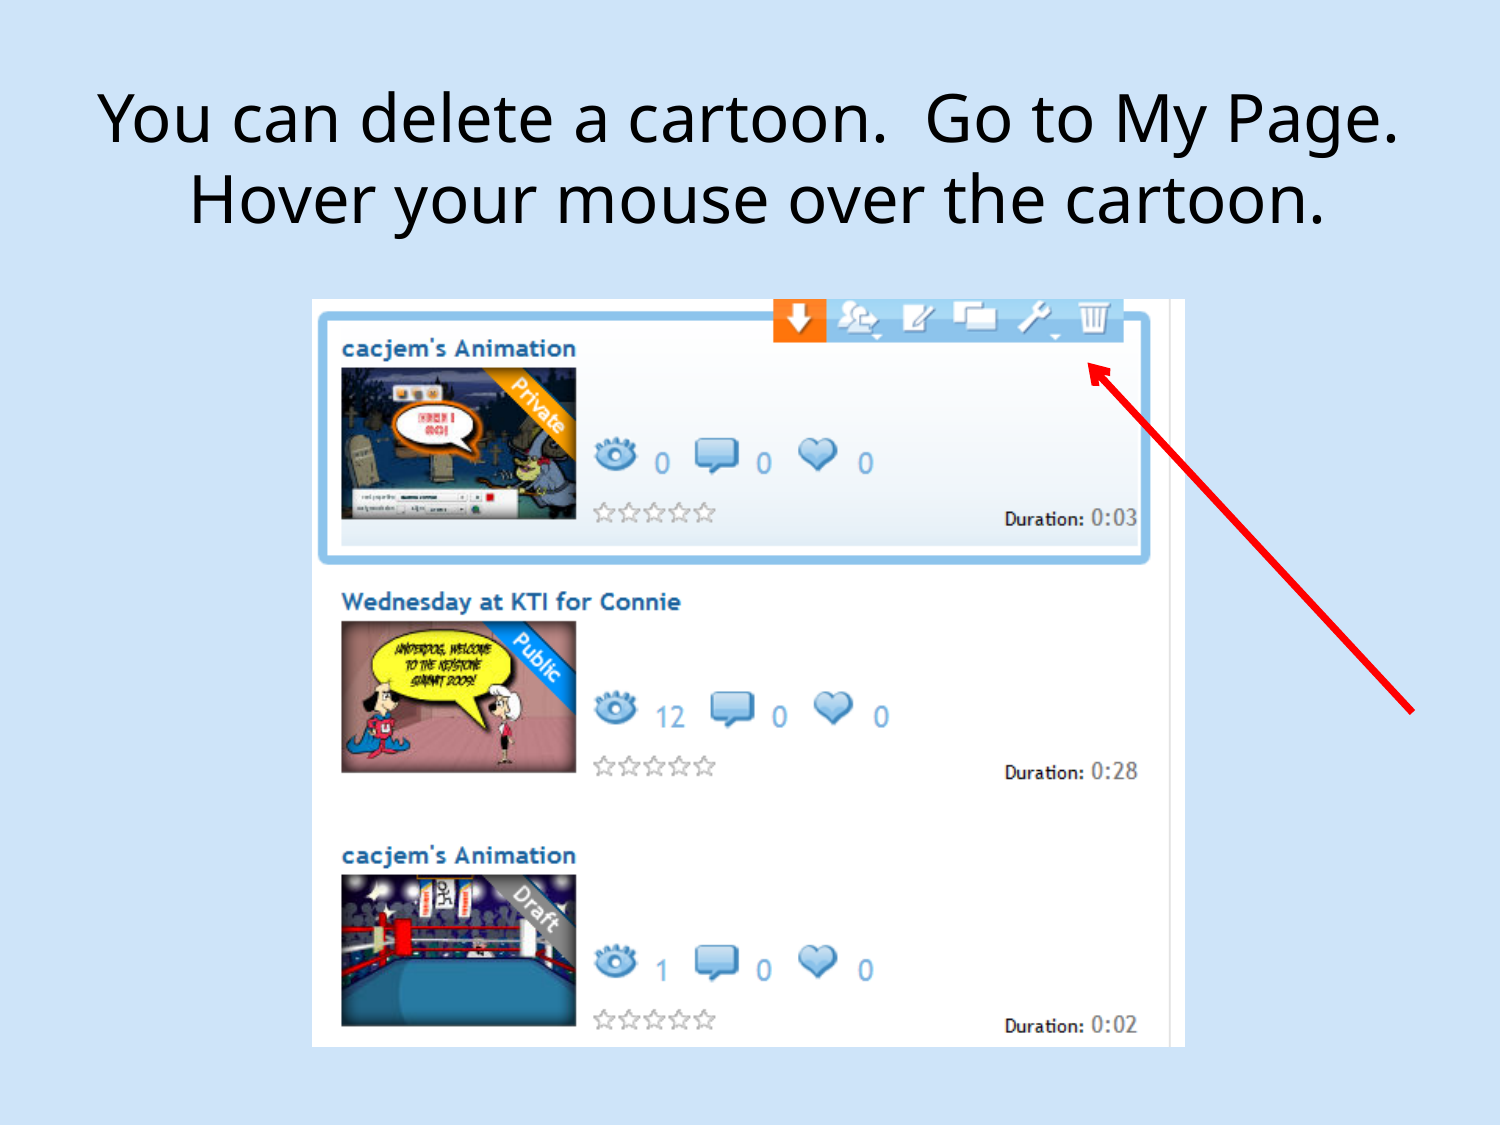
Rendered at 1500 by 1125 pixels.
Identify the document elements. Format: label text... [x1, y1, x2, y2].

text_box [1074, 374, 1426, 701]
picture [312, 299, 1185, 1048]
title You can delete a cartoon. Go to My Page. Hover your mouse over the cartoon. [75, 62, 1425, 250]
